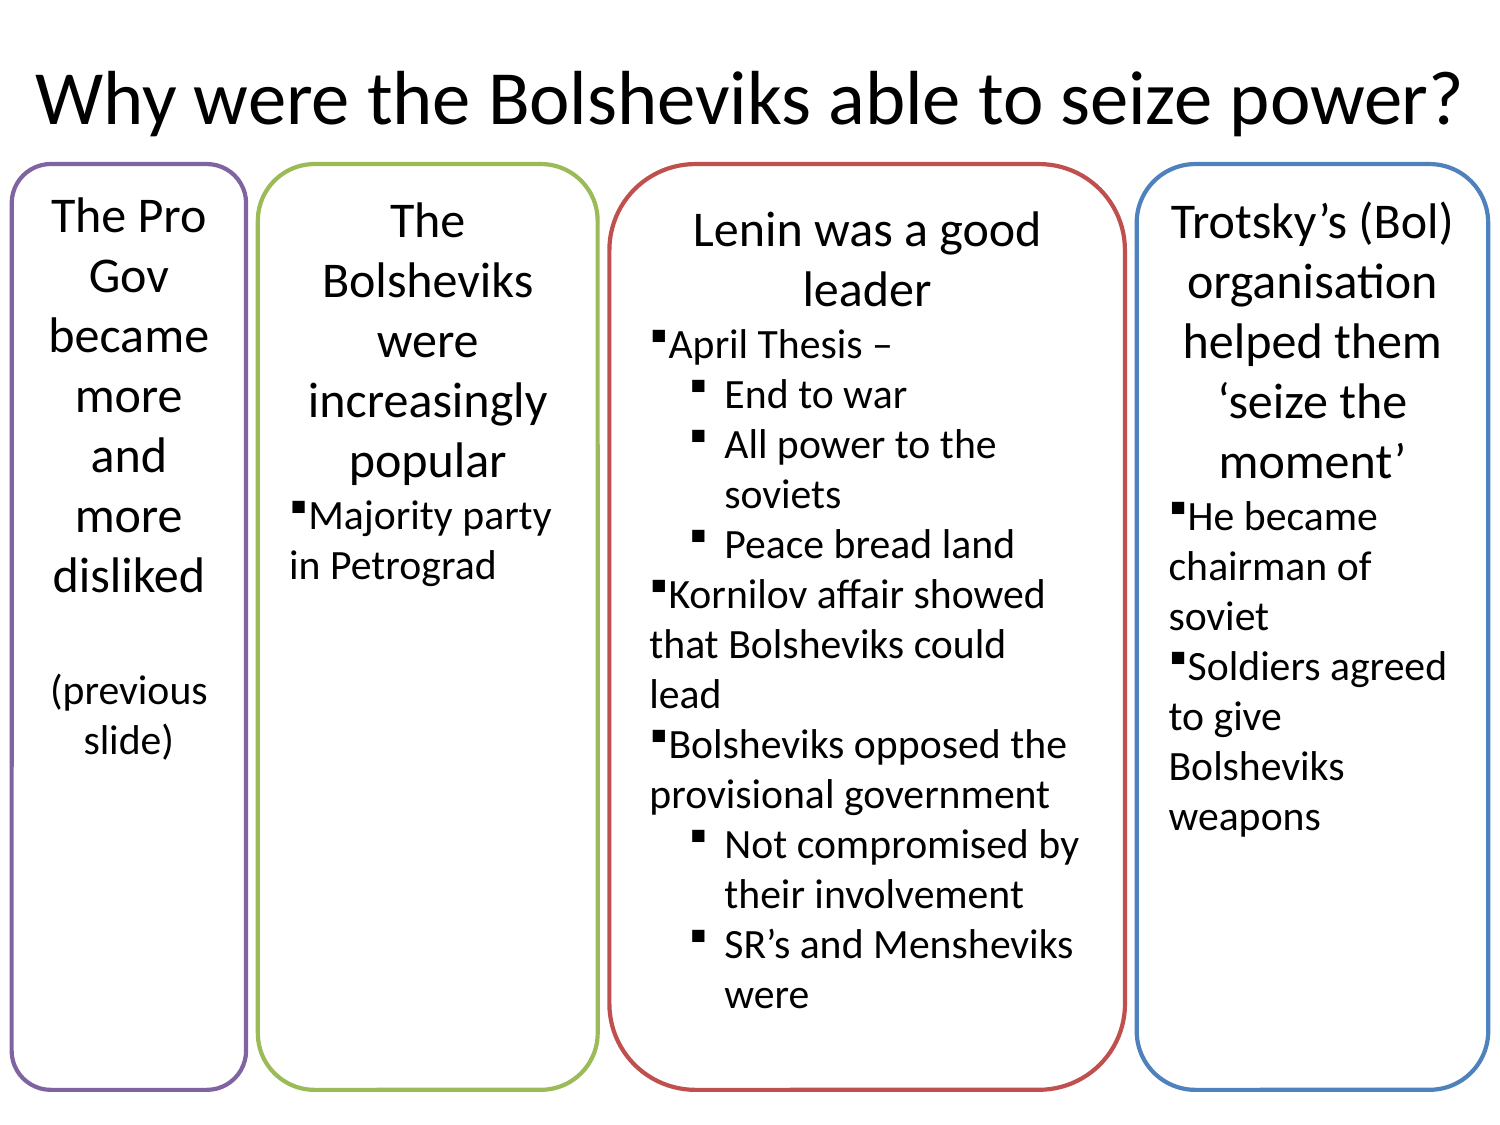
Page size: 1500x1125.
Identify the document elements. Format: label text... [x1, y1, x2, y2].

text_box Trotsky’s (Bol) organisation helped them ‘seize the moment’ He became chairman of soviet Soldiers agreed to give Bolsheviks weapons [1134, 161, 1491, 1092]
text_box Lenin was a good leader April Thesis – End to war All power to the soviets Peace bread land Kornilov affair showed that Bolsheviks could lead Bolsheviks opposed the provisional government Not compromised by their involvement SR’s and Mensheviks were [607, 161, 1128, 1092]
title Why were the Bolsheviks able to seize power? [0, 0, 1500, 188]
text_box The Bolsheviks were increasingly popular Majority party in Petrograd [255, 161, 600, 1092]
text_box The Pro Gov became more and more disliked (previous slide) [9, 161, 249, 1092]
